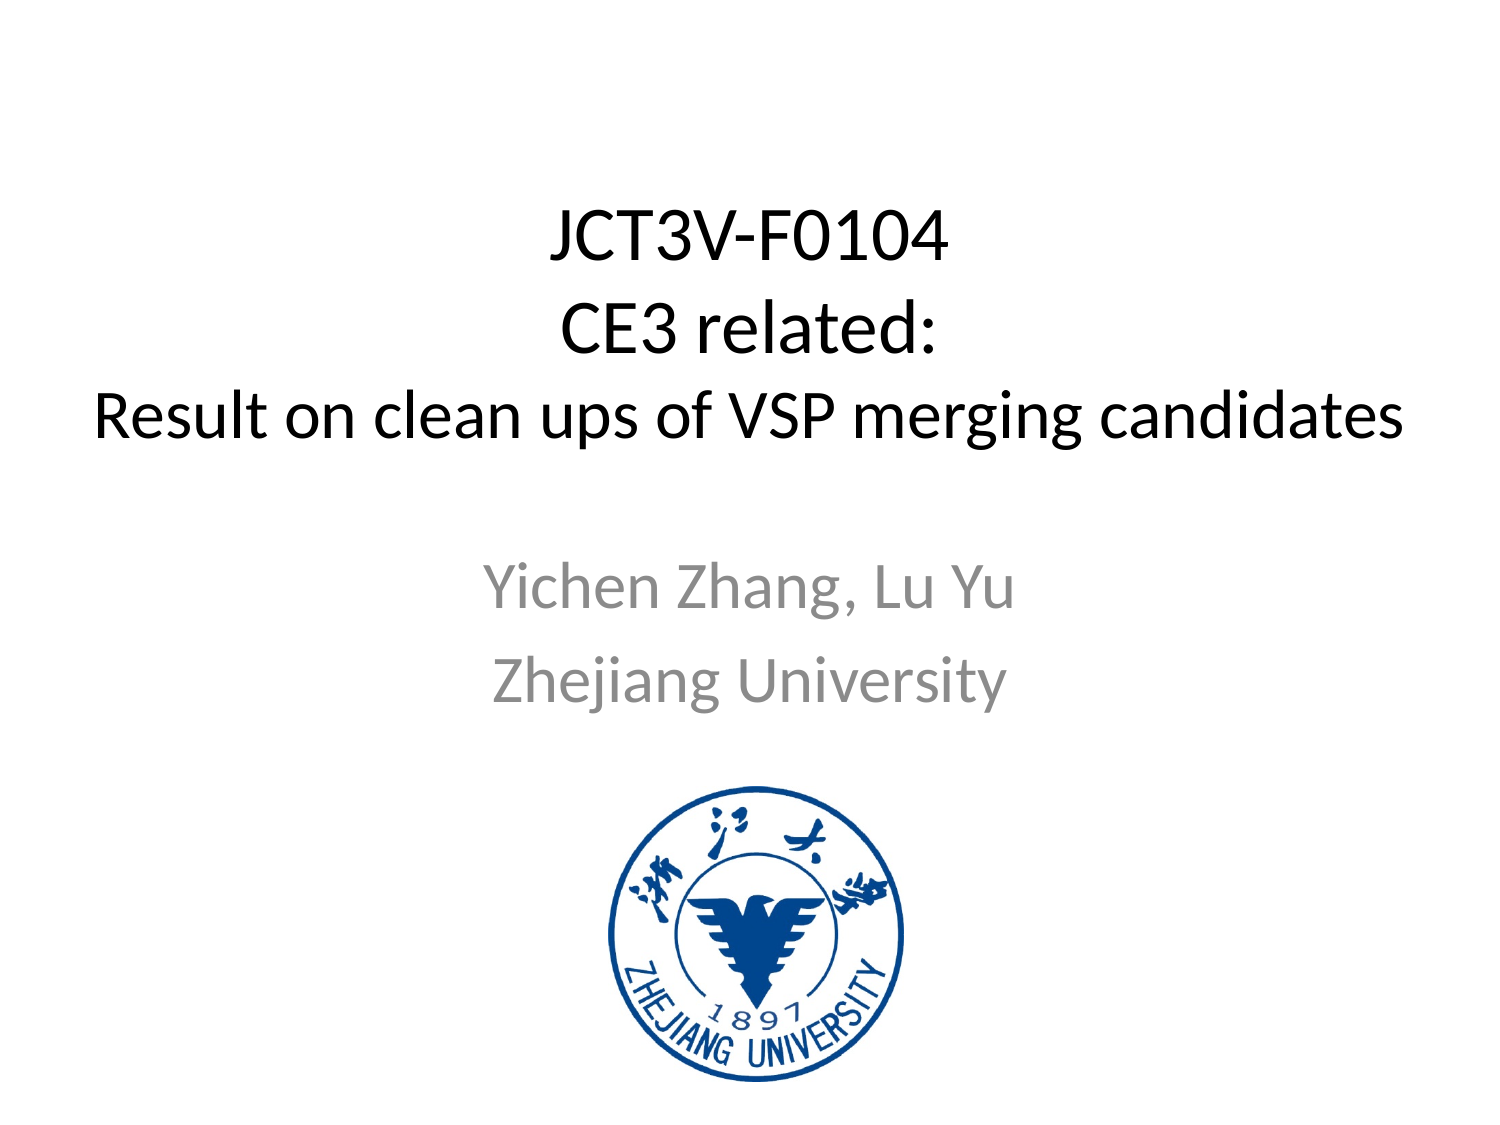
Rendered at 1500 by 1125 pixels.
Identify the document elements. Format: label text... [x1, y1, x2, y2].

subtitle Yichen Zhang, Lu Yu Zhejiang University [225, 534, 1275, 823]
picture [607, 786, 904, 1083]
title JCT3V-F0104 CE3 related: Result on clean ups of VSP merging candidates [53, 144, 1447, 492]
